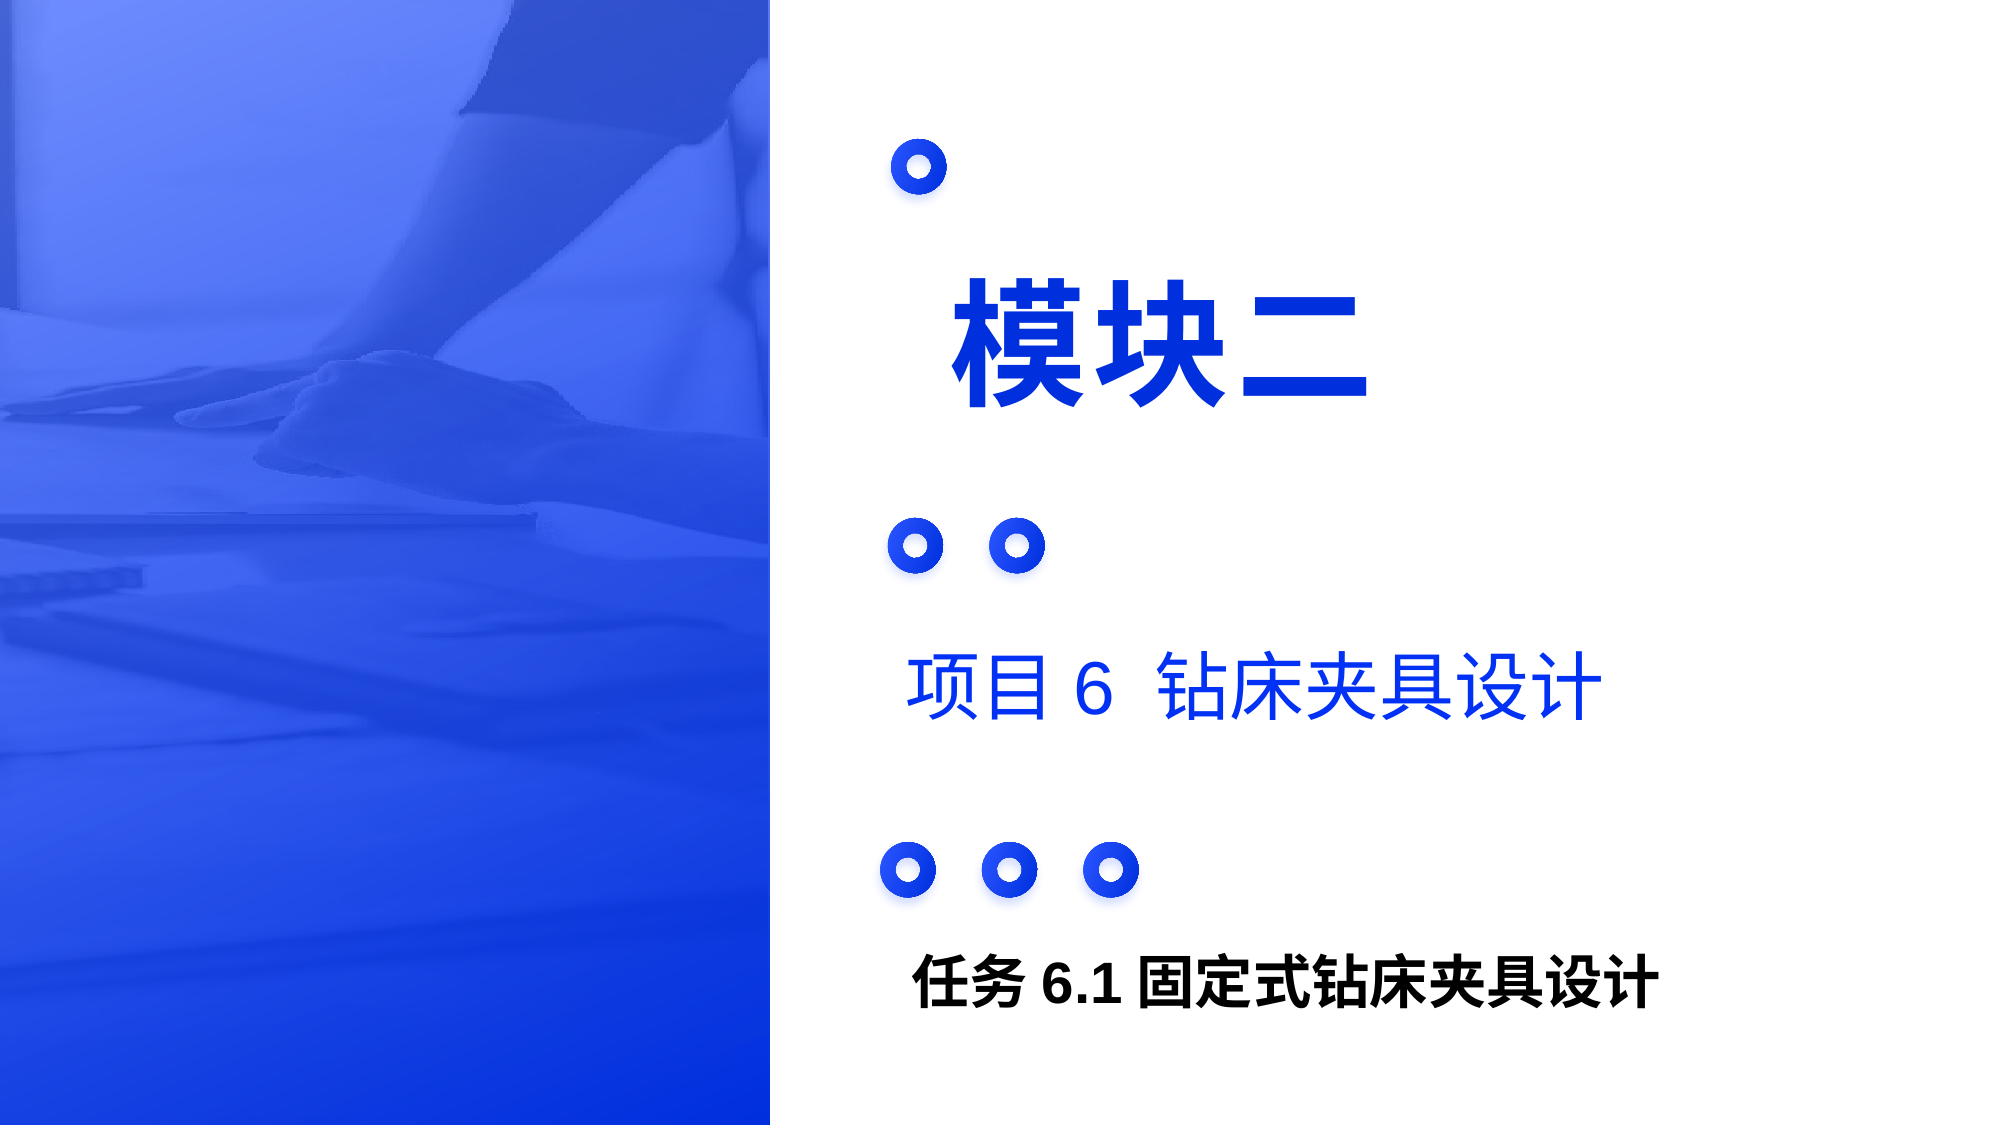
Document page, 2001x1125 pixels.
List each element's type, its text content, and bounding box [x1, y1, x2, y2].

text_box [879, 841, 937, 899]
text_box [980, 841, 1039, 899]
text_box 模块二 [934, 250, 1703, 369]
text_box [988, 516, 1046, 575]
picture [0, 0, 768, 1125]
text_box [1082, 841, 1140, 899]
text_box [886, 516, 945, 575]
text_box 任务6.1固定式钻床夹具设计 [896, 938, 1881, 1023]
text_box 项目6 钻床夹具设计 [890, 587, 1847, 913]
text_box [890, 137, 948, 196]
